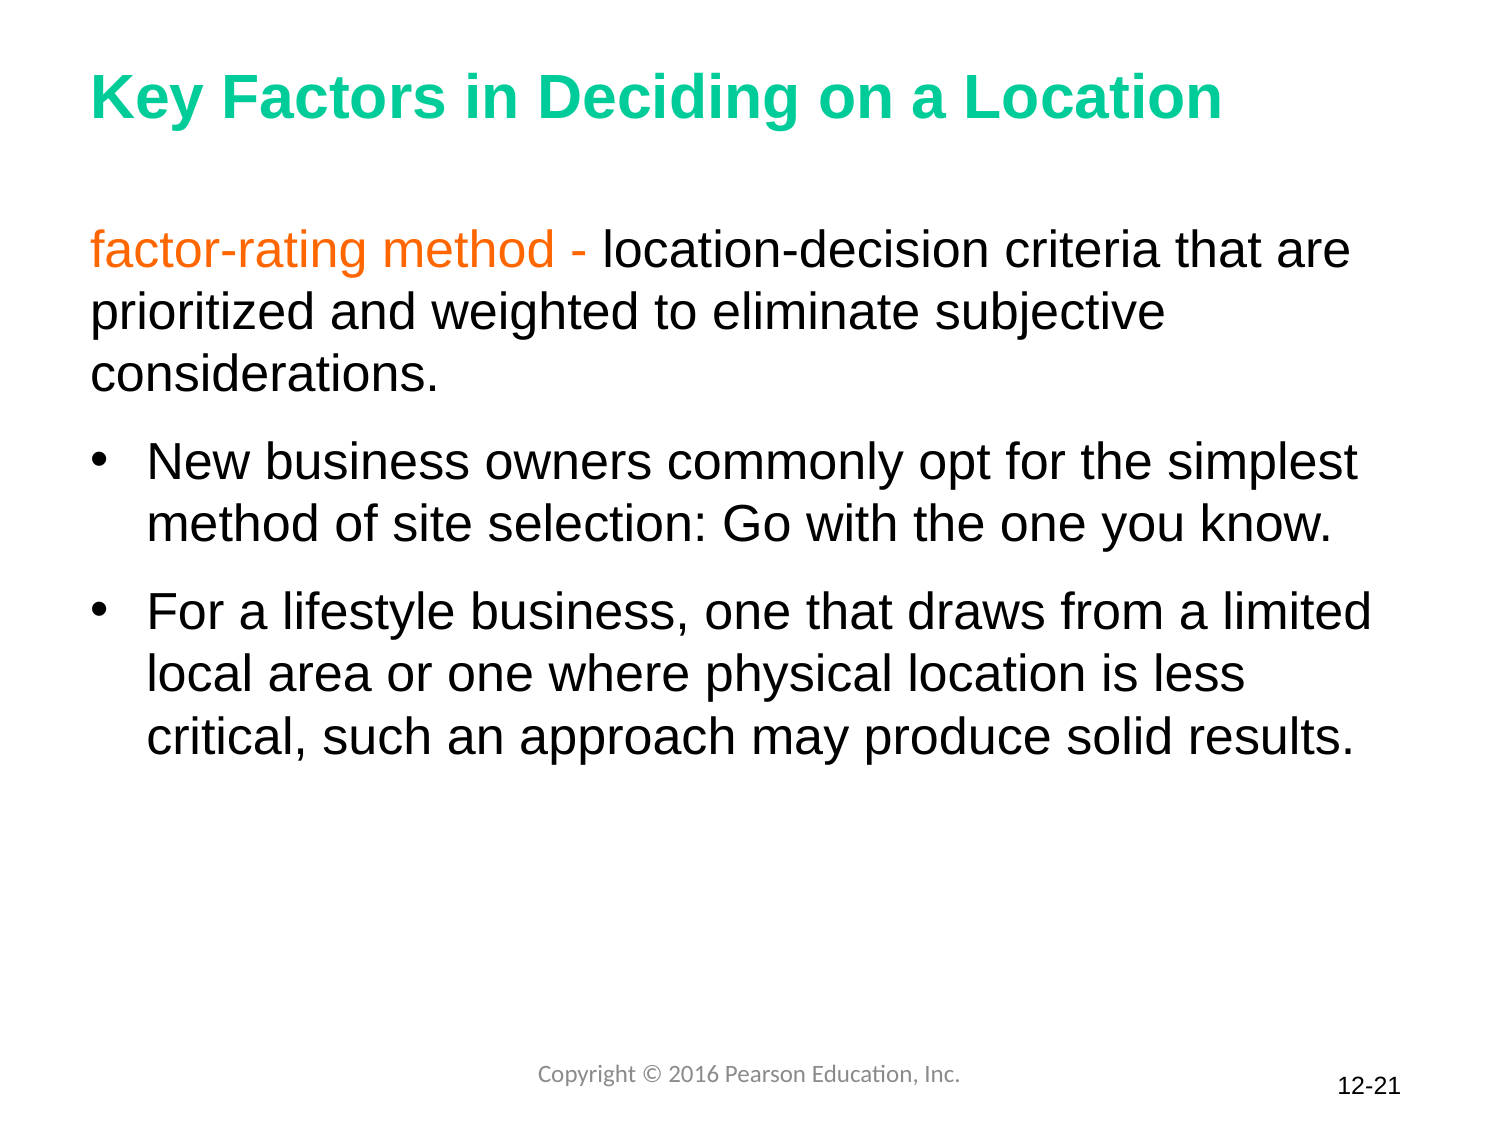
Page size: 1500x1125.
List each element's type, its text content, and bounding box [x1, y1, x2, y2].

footer Copyright © 2016 Pearson Education, Inc. [512, 1042, 988, 1103]
title Key Factors in Deciding on a Location [75, 0, 1425, 188]
list factor-rating method - location-decision criteria that are prioritized and weighted to eliminate subjective considerations. New business owners commonly opt for the simplest method of site selection: Go with the one you know. For a lifestyle business, one that draws from a limited local area or one where physical location is less critical, such an approach may produce solid results. [75, 207, 1425, 950]
